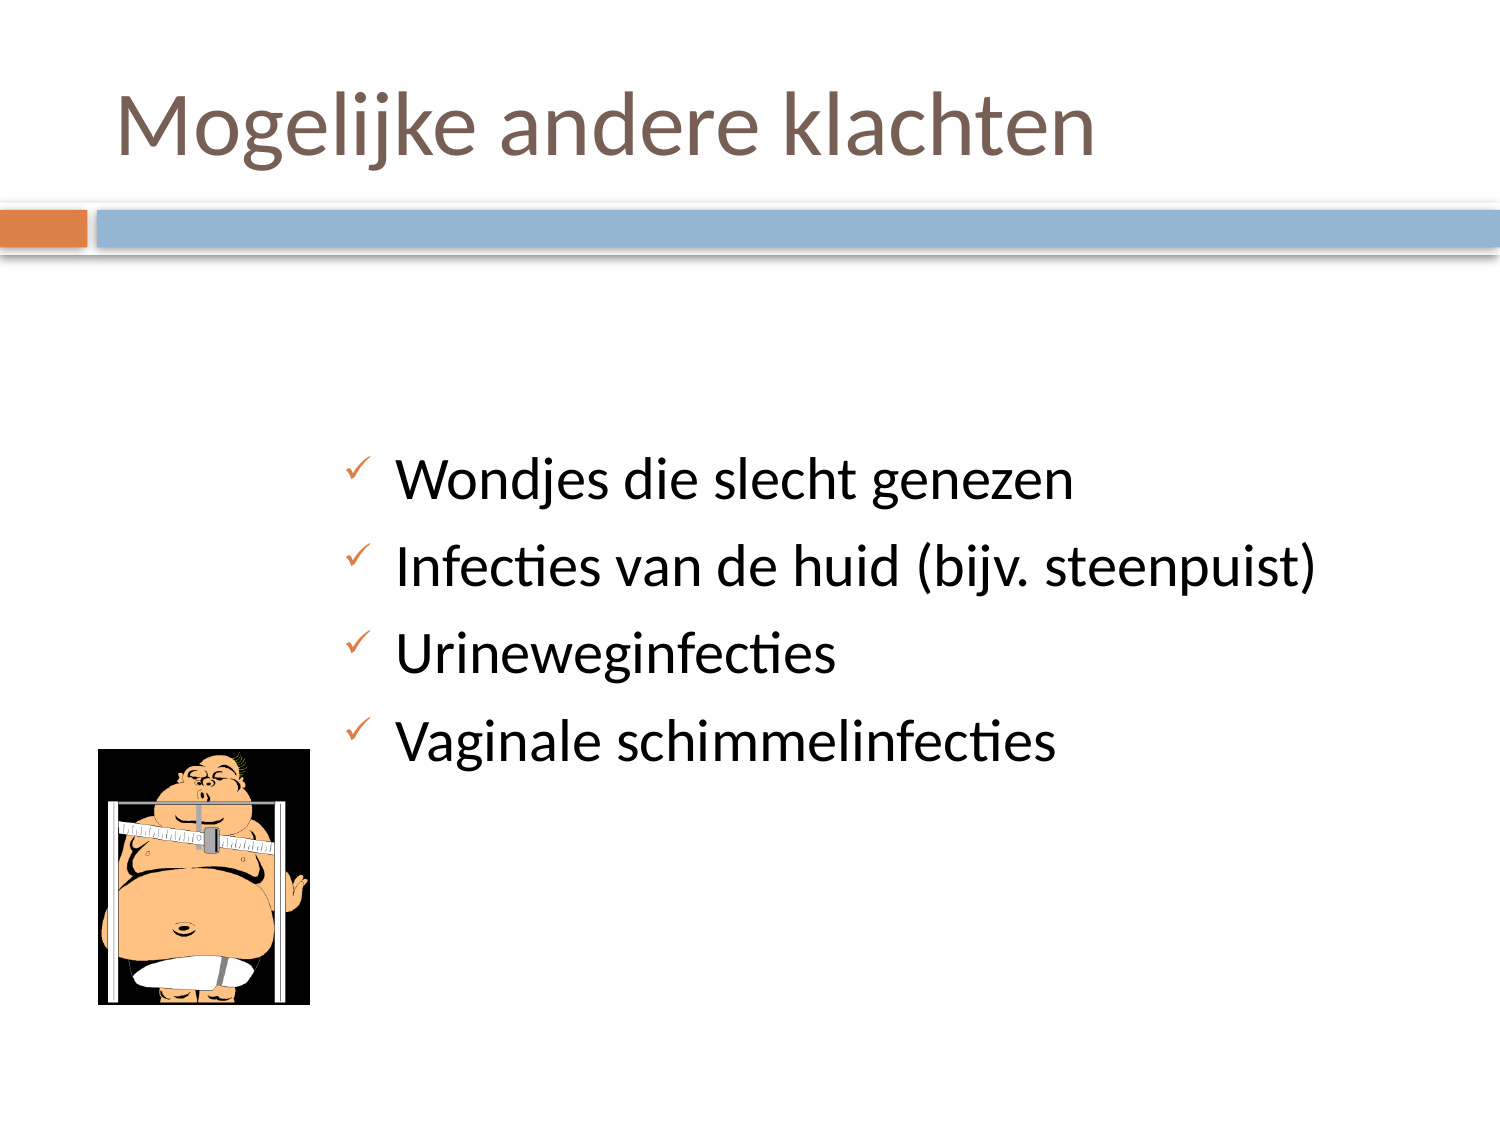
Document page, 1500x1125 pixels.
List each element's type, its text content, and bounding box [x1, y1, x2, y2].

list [98, 749, 311, 1006]
list Wondjes die slecht genezen Infecties van de huid (bijv. steenpuist) Urineweginfecties Vaginale schimmelinfecties [327, 257, 1430, 1009]
title Mogelijke andere klachten [99, 37, 1438, 201]
